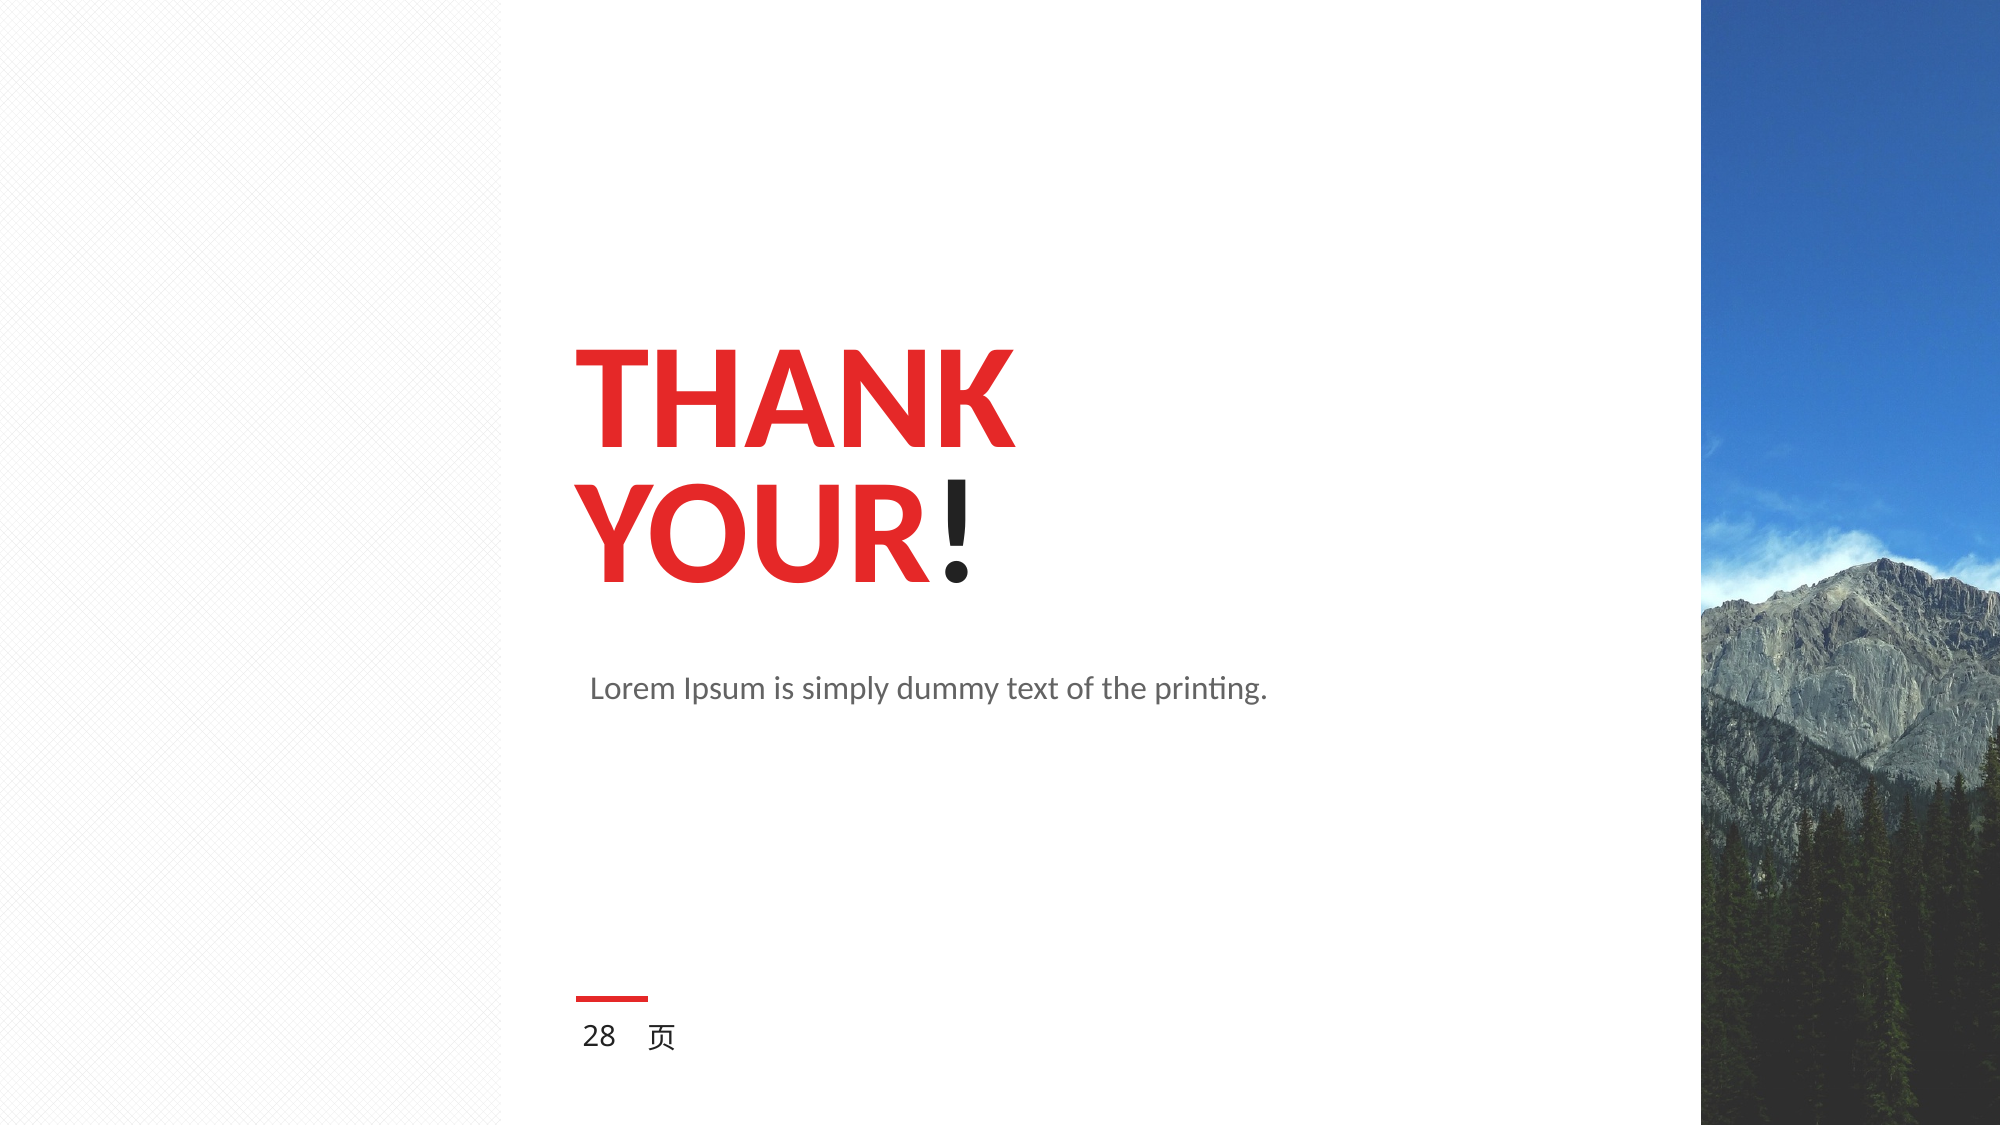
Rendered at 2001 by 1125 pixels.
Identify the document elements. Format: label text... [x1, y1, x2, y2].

text_box THANK YOUR! [561, 332, 1700, 755]
text_box Lorem Ipsum is simply dummy text of the printing. [575, 651, 1381, 728]
picture [1700, 0, 2000, 1125]
